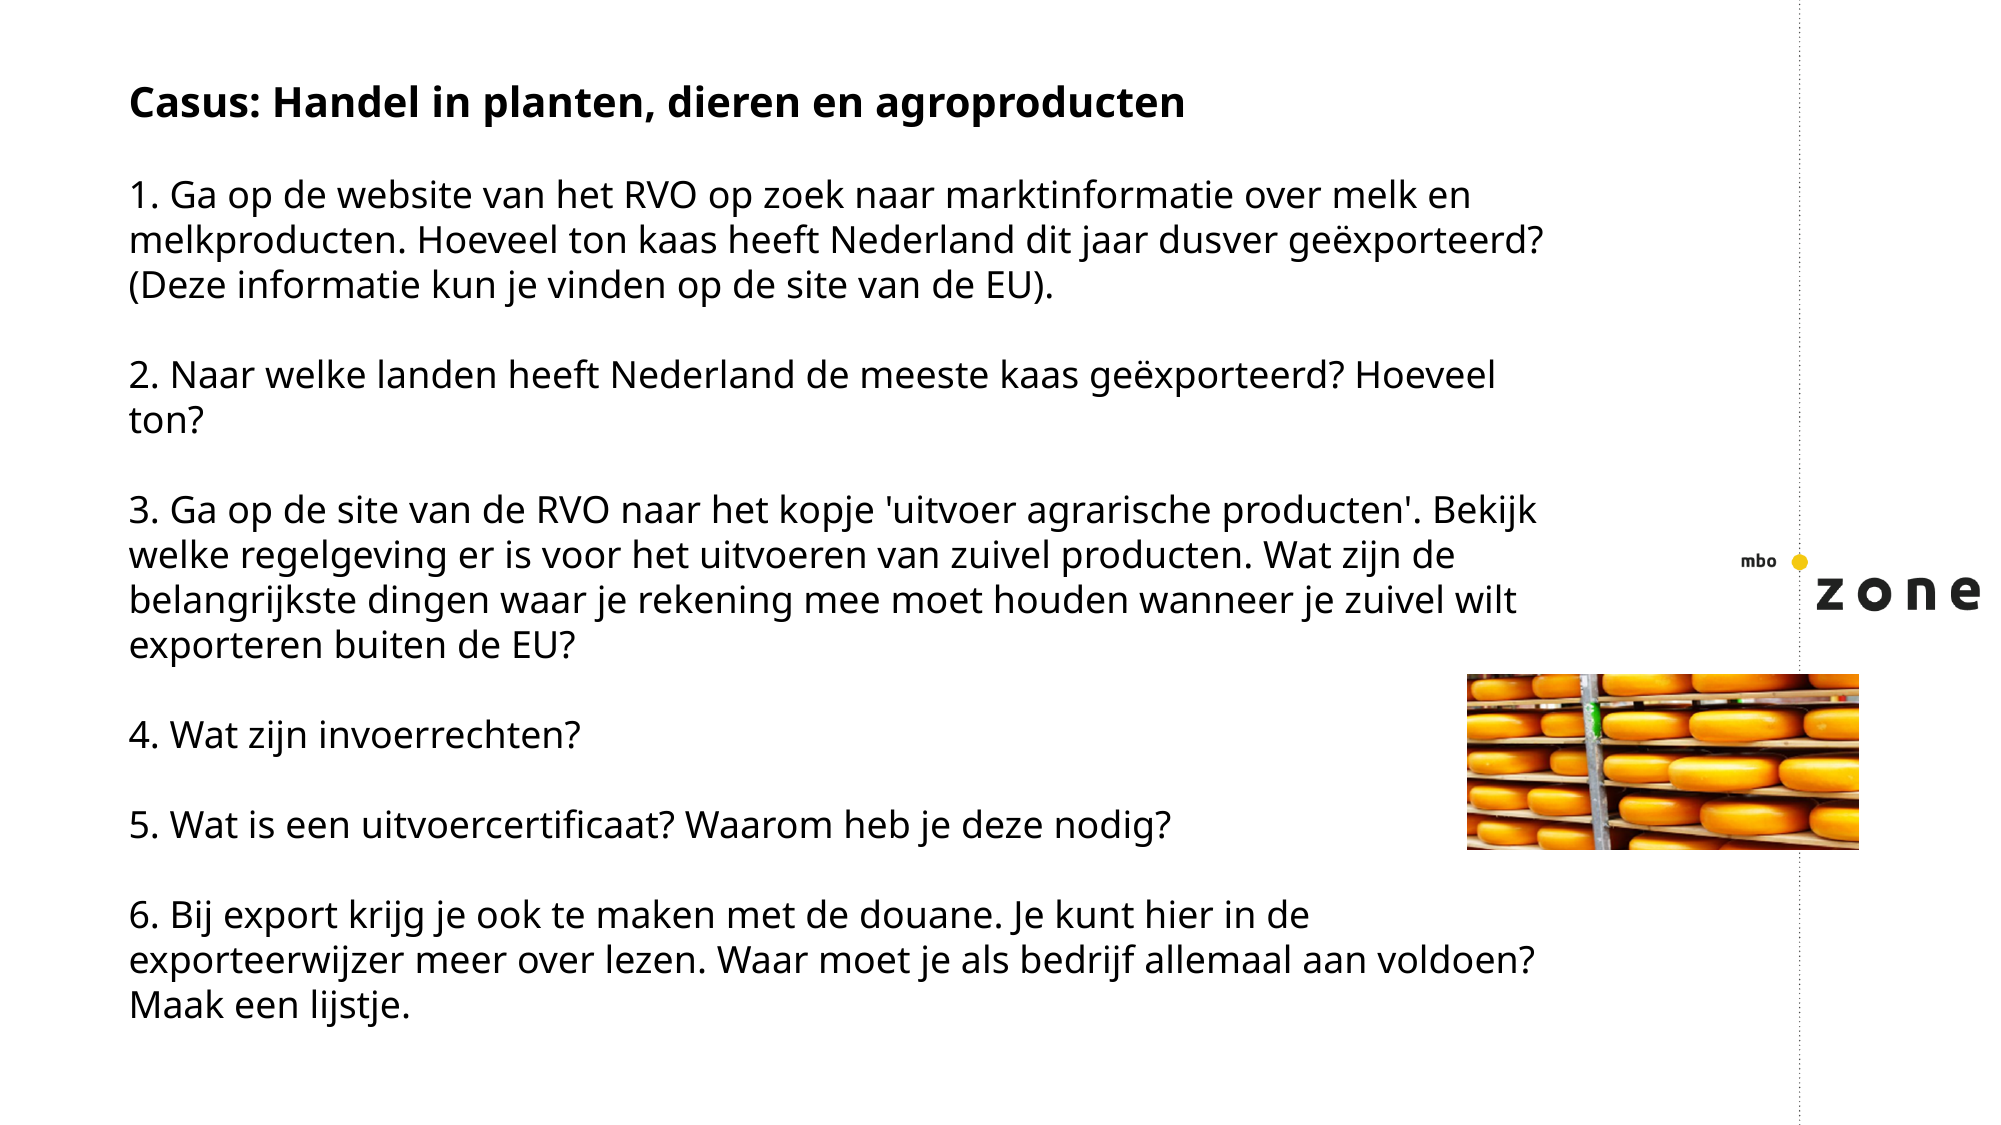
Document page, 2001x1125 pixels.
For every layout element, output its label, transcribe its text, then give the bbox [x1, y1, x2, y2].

picture [1467, 0, 2001, 1125]
text_box Casus: Handel in planten, dieren en agroproducten Ga op de website van het RVO op zoek naar marktinformatie over melk en melkproducten. Hoeveel ton kaas heeft Nederland dit jaar dusver geëxporteerd? (Deze informatie kun je vinden op de site van de EU). Naar welke landen heeft Nederland de meeste kaas geëxporteerd? Hoeveel ton? Ga op de site van de RVO naar het kopje 'uitvoer agrarische producten'. Bekijk welke regelgeving er is voor het uitvoeren van zuivel producten. Wat zijn de belangrijkste dingen waar je rekening mee moet houden wanneer je zuivel wilt exporteren buiten de EU? Wat zijn invoerrechten? Wat is een uitvoercertificaat? Waarom heb je deze nodig? Bij export krijg je ook te maken met de douane. Je kunt hier in de exporteerwijzer meer over lezen. Waar moet je als bedrijf allemaal aan voldoen? Maak een lijstje. [113, 68, 1569, 1079]
